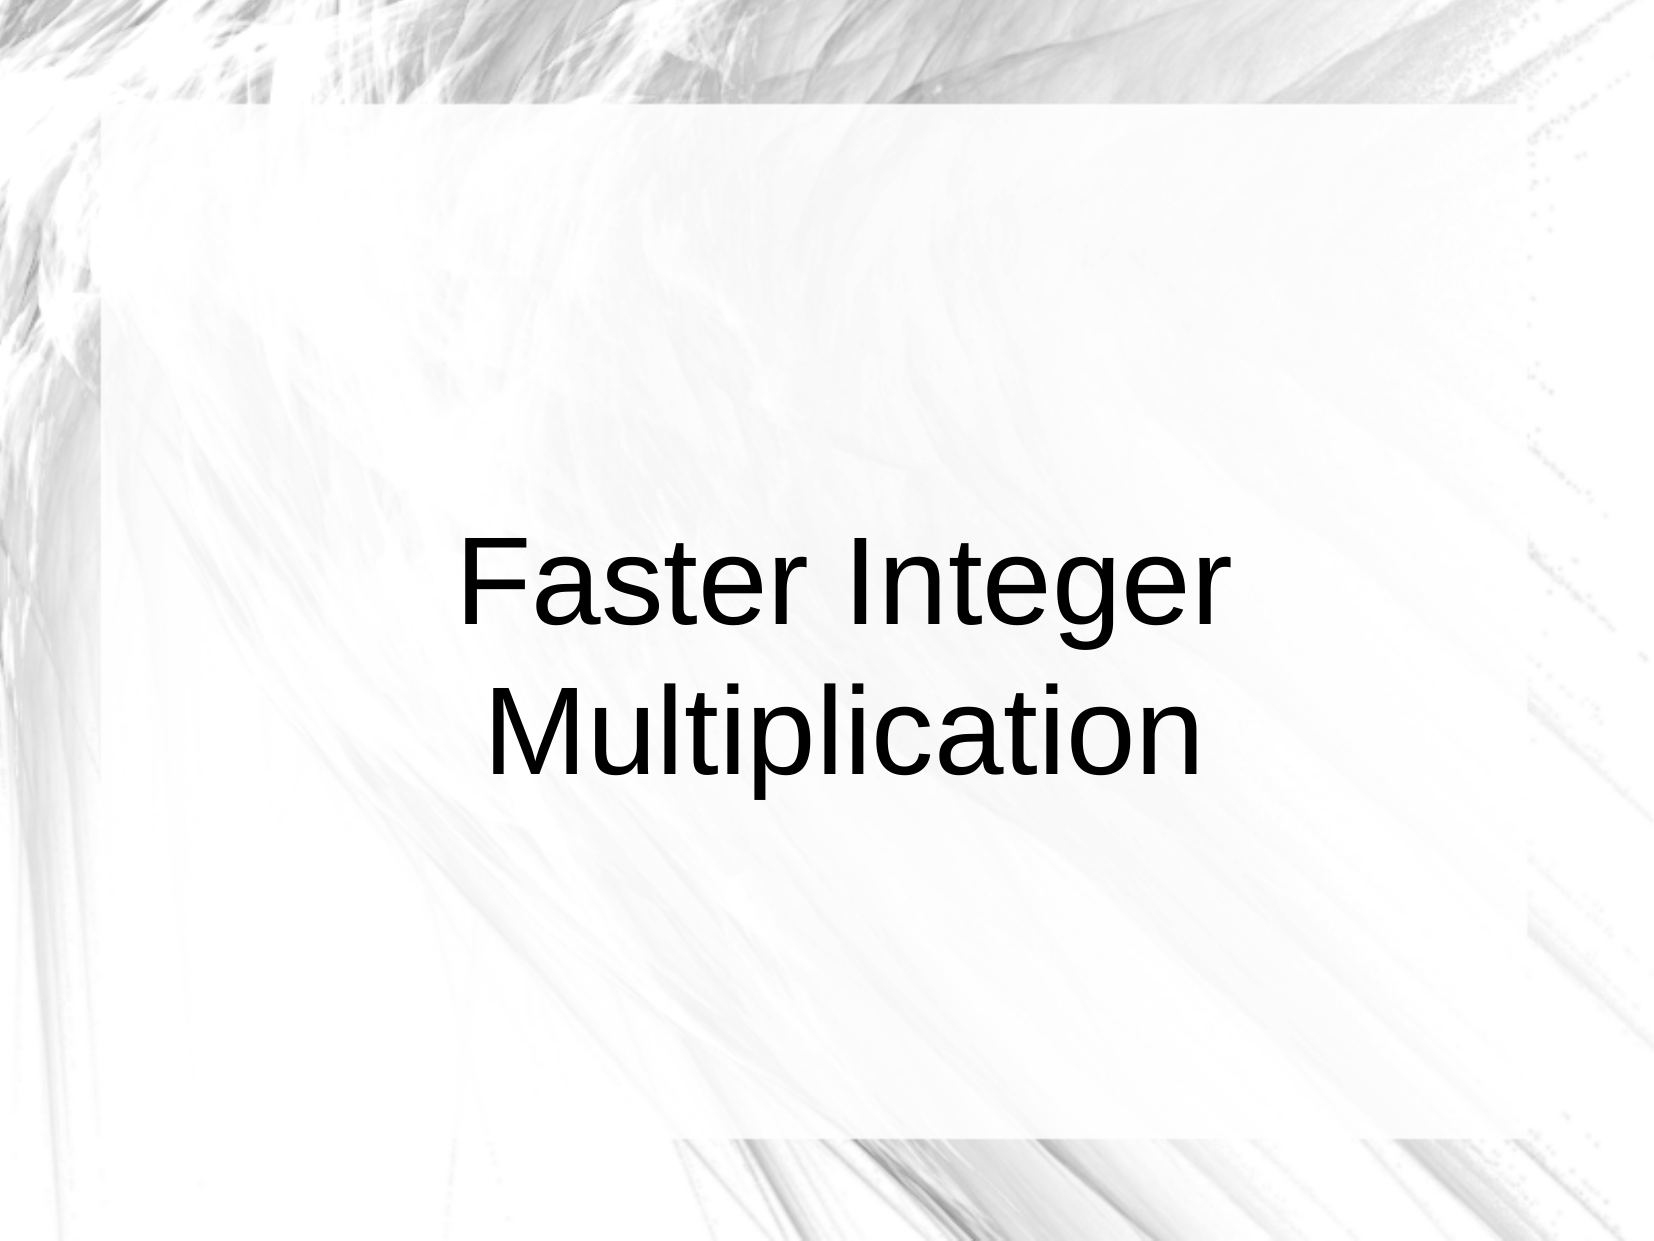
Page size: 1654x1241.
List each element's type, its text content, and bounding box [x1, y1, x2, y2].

picture [0, 0, 1654, 1241]
list Faster Integer Multiplication [118, 319, 1571, 1102]
